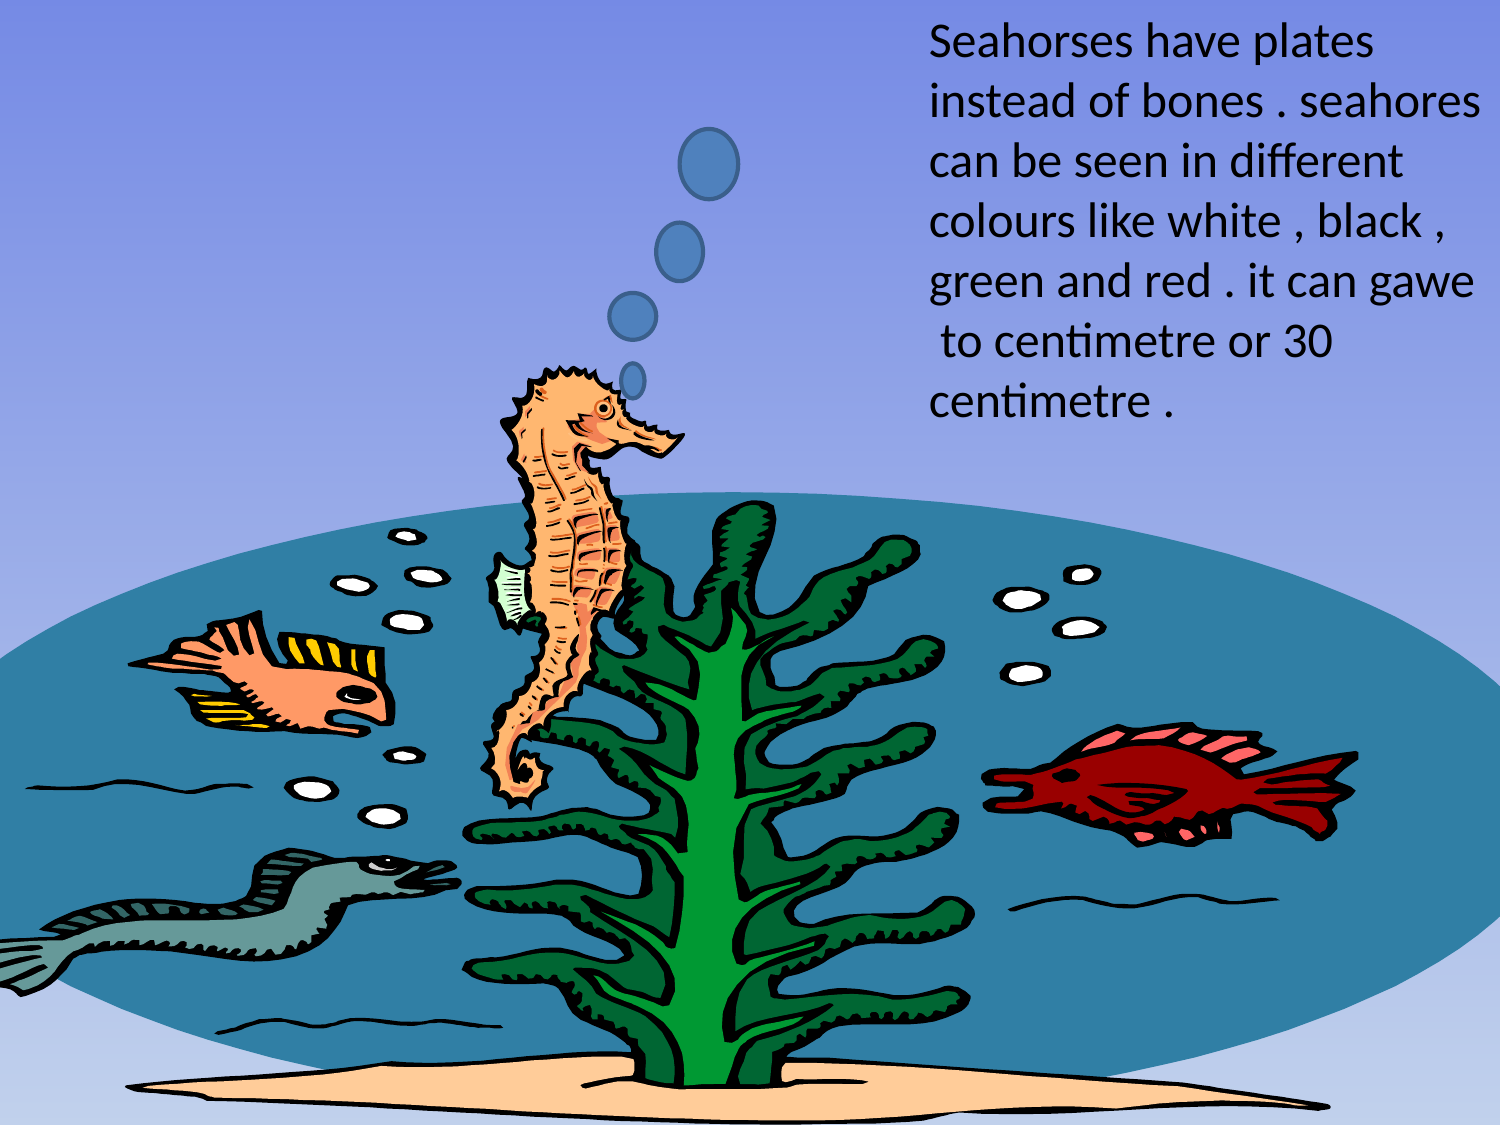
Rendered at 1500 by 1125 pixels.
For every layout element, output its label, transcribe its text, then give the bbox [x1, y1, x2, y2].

text_box [607, 290, 659, 342]
picture [0, 363, 1500, 1125]
text_box [677, 126, 741, 202]
text_box [654, 220, 706, 284]
text_box Seahorses have plates instead of bones . seahores can be seen in different colours like white , black , green and red . it can gawe to centimetre or 30 centimetre . [913, 0, 1500, 435]
